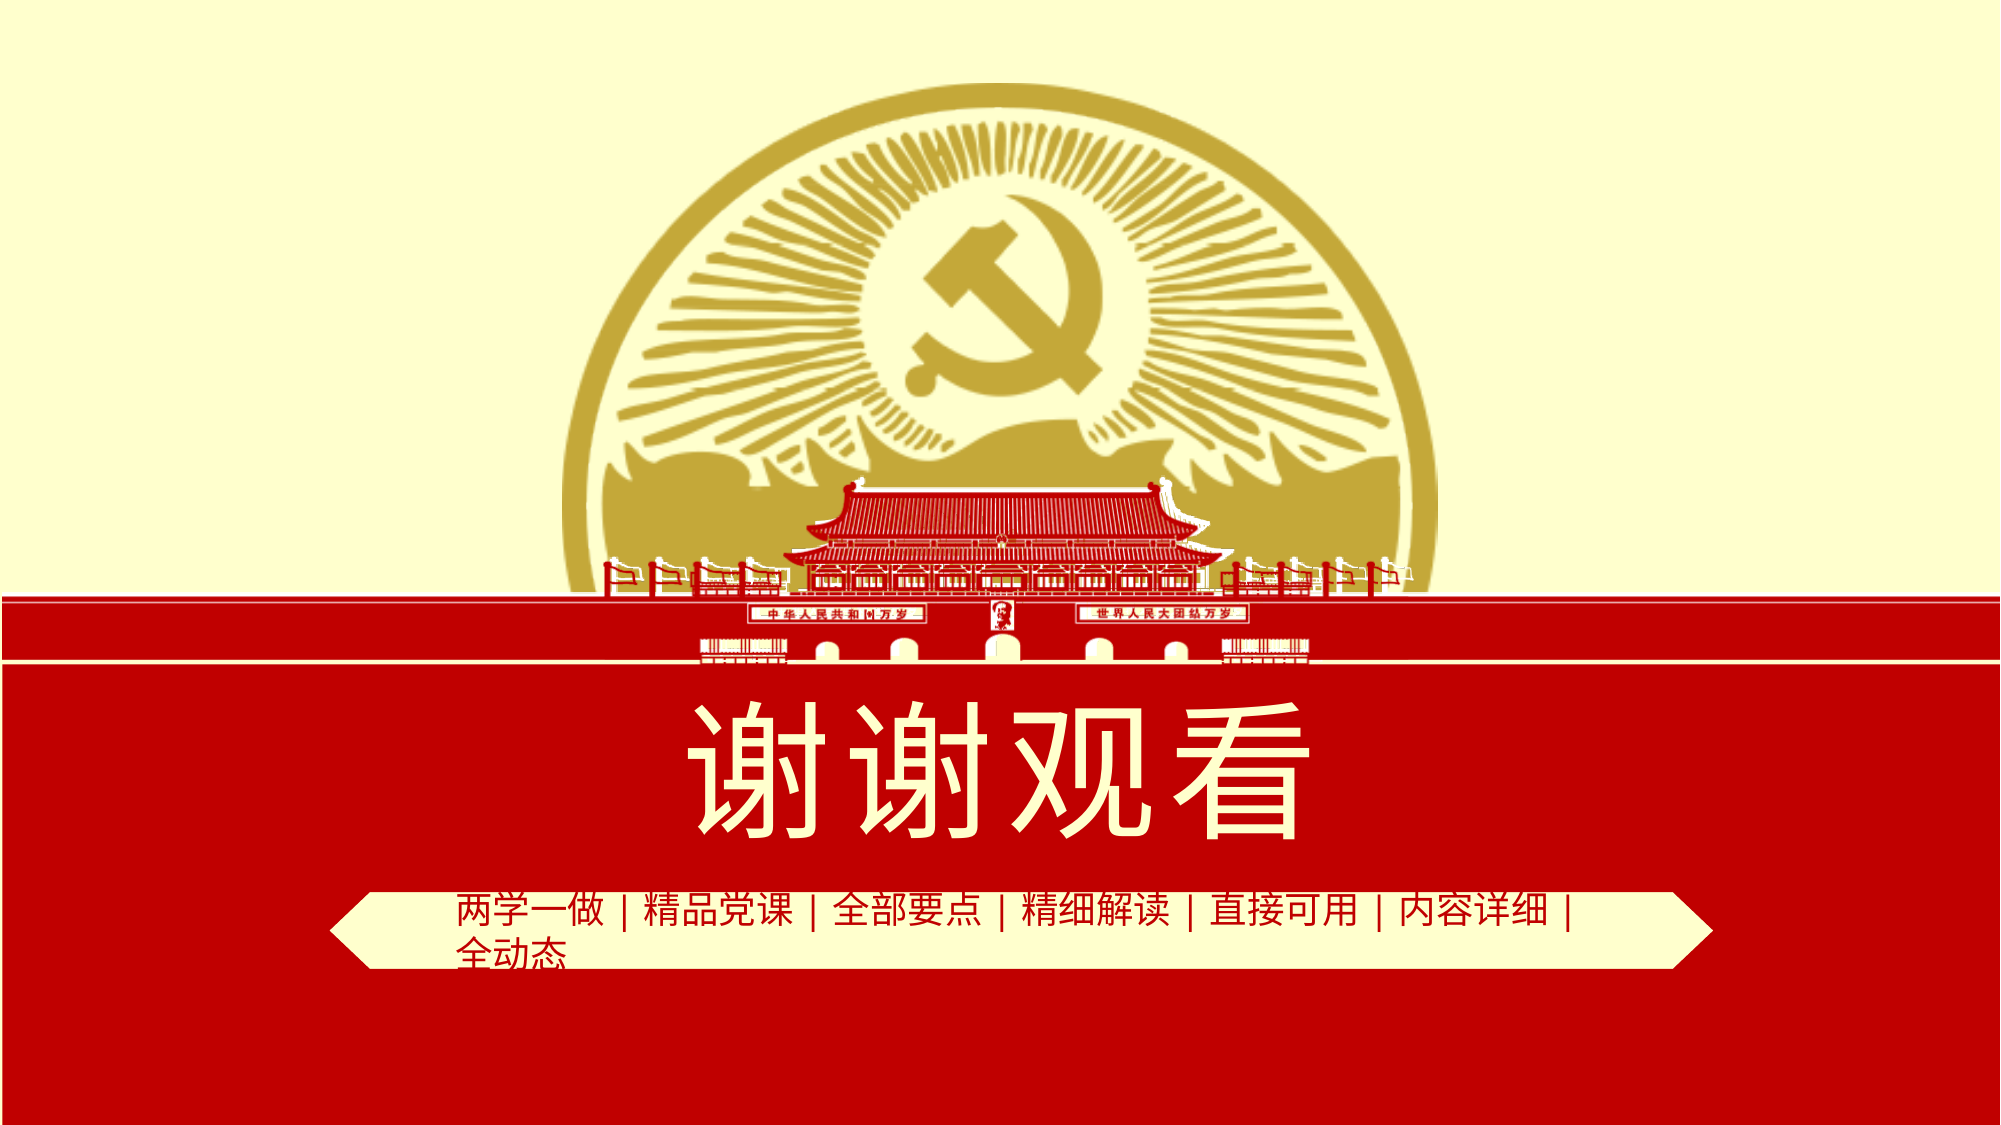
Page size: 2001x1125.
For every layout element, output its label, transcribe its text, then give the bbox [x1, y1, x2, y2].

text_box 谢谢观看 [666, 670, 1334, 865]
picture [2, 83, 2000, 666]
text_box 两学一做|精品党课|全部要点|精细解读|直接可用|内容详细|全动态 [322, 887, 1721, 974]
text_box [2, 666, 2000, 1125]
